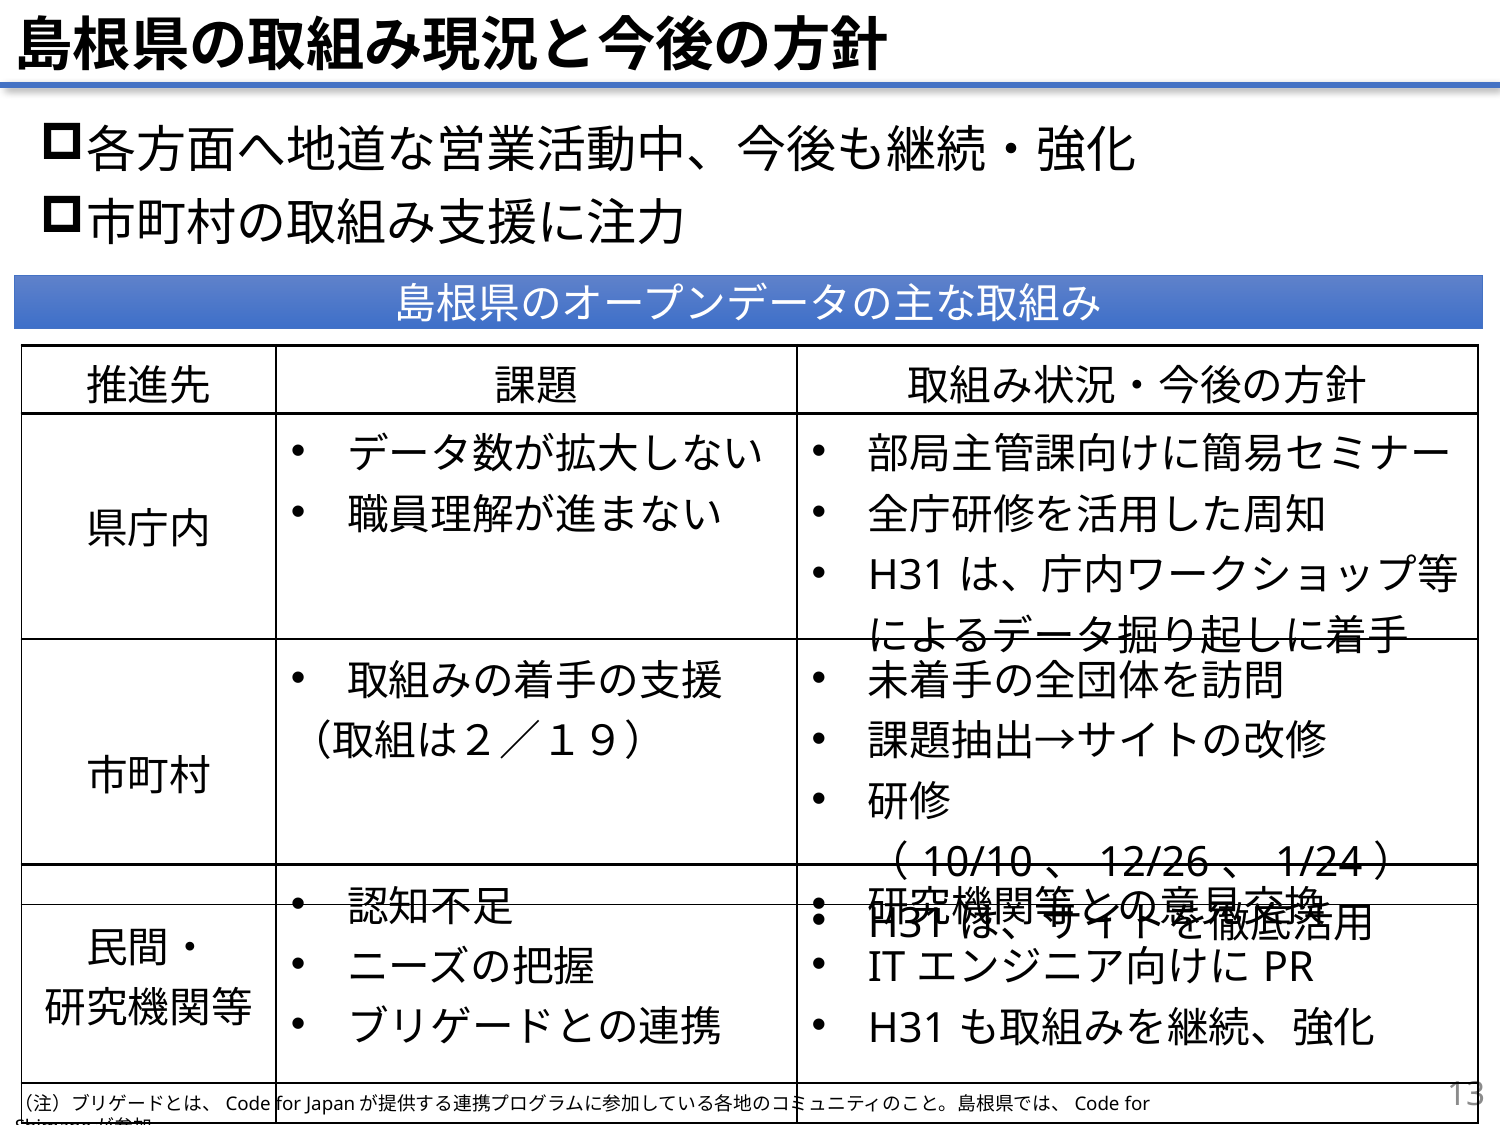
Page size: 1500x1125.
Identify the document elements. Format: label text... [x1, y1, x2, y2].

table_cell [22, 865, 275, 1082]
text_box 島根県の取組み現況と今後の方針 [0, 0, 1500, 84]
table_cell [22, 1083, 275, 1122]
table_cell データ数が拡大しない 職員理解が進まない [277, 414, 796, 638]
table_header 取組み状況・今後の方針 [798, 346, 1477, 412]
text_box 各方面へ地道な営業活動中、今後も継続・強化 市町村の取組み支援に注力 [25, 110, 1500, 258]
table_cell [798, 865, 1477, 1082]
table_header 課題 [277, 346, 796, 412]
table_cell [798, 639, 1477, 863]
table_header 推進先 [22, 346, 275, 412]
table_cell [277, 639, 796, 863]
table_cell [798, 1083, 1477, 1122]
table_cell [277, 1083, 796, 1122]
table_cell [22, 639, 275, 863]
text_box （注）ブリゲードとは、Code for Japanが提供する連携プログラムに参加している各地のコミュニティのこと。島根県では、Code for Shimaneが参加。 [0, 1084, 1233, 1125]
table_cell 部局主管課向けに簡易セミナー 全庁研修を活用した周知 H31は、庁内ワークショップ等によるデータ掘り起しに着手 [798, 414, 1477, 638]
table_cell 県庁内 [22, 414, 275, 638]
table_cell [277, 865, 796, 1082]
slide_number 12 [1233, 1065, 1500, 1125]
text_box 島根県のオープンデータの主な取組み [14, 275, 1483, 329]
